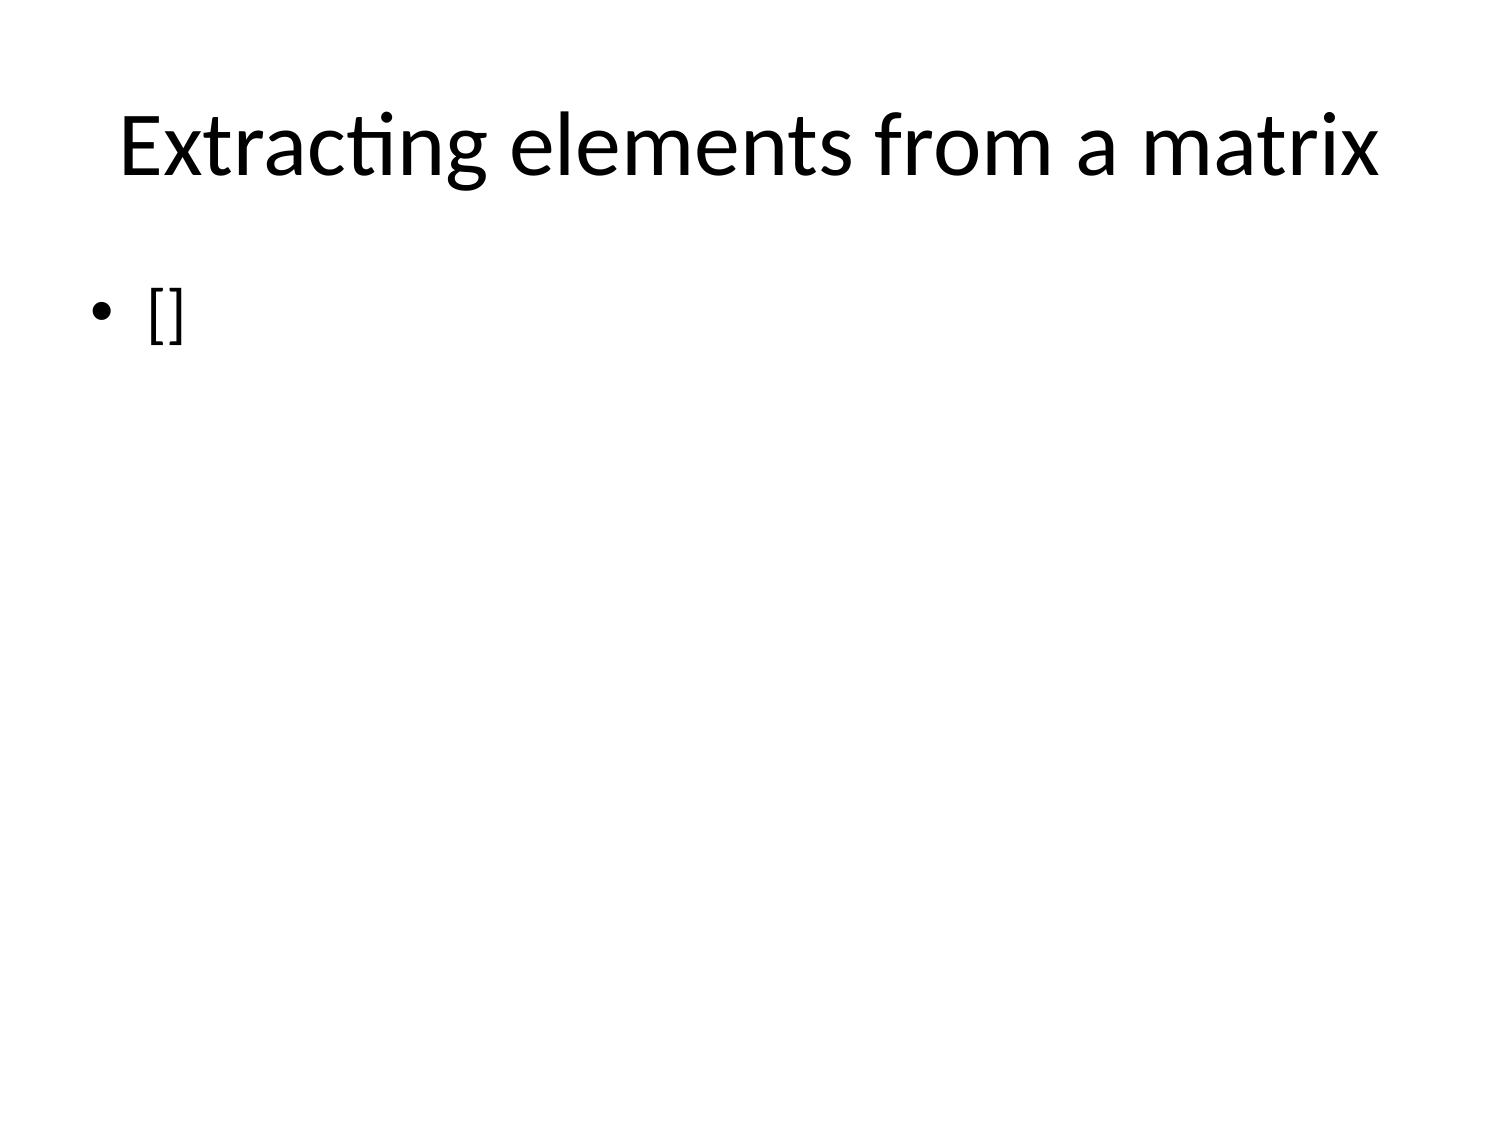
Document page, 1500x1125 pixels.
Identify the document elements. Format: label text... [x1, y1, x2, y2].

title Extracting elements from a matrix [75, 45, 1425, 233]
list [] [75, 262, 1425, 1005]
